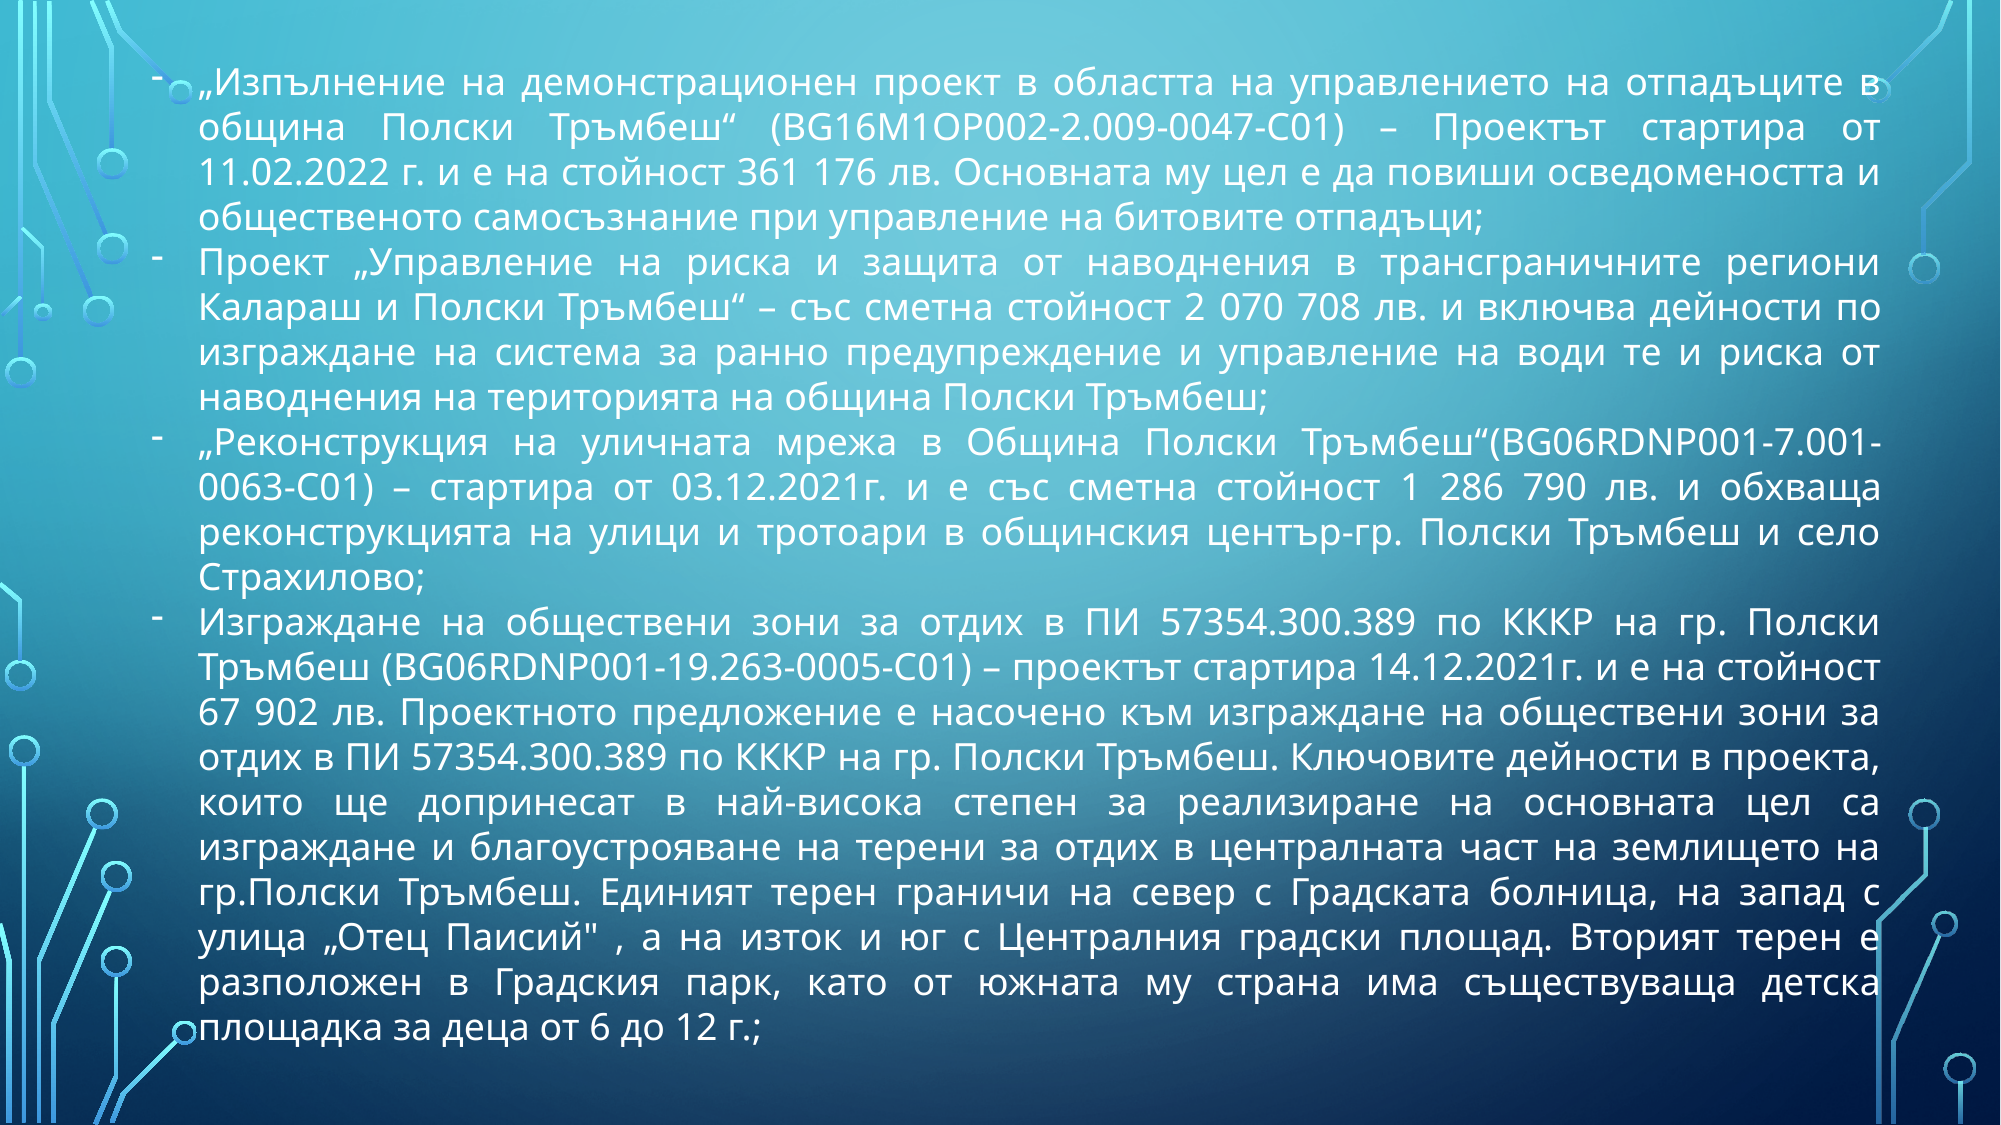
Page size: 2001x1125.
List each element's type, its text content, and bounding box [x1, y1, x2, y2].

text_box „Изпълнение на демонстрационен проект в областта на управлението на отпадъците в община Полски Тръмбеш“ (BG16M1OP002-2.009-0047-C01) – Проектът стартира от 11.02.2022 г. и е на стойност 361 176 лв. Основната му цел е да повиши осведомеността и общественото самосъзнание при управление на битовите отпадъци; Проект „Управление на риска и защита от наводнения в трансграничните региони Калараш и Полски Тръмбеш“ – със сметна стойност 2 070 708 лв. и включва дейности по изграждане на система за ранно предупреждение и управление на води те и риска от наводнения на територията на община Полски Тръмбеш; „Реконструкция на уличната мрежа в Община Полски Тръмбеш“(BG06RDNP001-7.001-0063-C01) – стартира от 03.12.2021г. и е със сметна стойност 1 286 790 лв. и обхваща реконструкцията на улици и тротоари в общинския център-гр. Полски Тръмбеш и село Страхилово; Изграждане на обществени зони за отдих в ПИ 57354.300.389 по КККР на гр. Полски Тръмбеш (BG06RDNP001-19.263-0005-C01) – проектът стартира 14.12.2021г. и е на стойност 67 902 лв. Проектното предложение е насочено към изграждане на обществени зони за отдих в ПИ 57354.300.389 по КККР на гр. Полски Тръмбеш. Ключовите дейности в проекта, които ще допринесат в най-висока степен за реализиране на основната цел са изграждане и благоустрояване на терени за отдих в централната част на землището на гр.Полски Тръмбеш. Единият терен граничи на север с Градската болница, на запад с улица „Отец Паисий" , а на изток и юг с Централния градски площад. Вторият терен е разположен в Градския парк, като от южната му страна има съществуваща детска площадка за деца от 6 до 12 г.; [136, 50, 1897, 1101]
